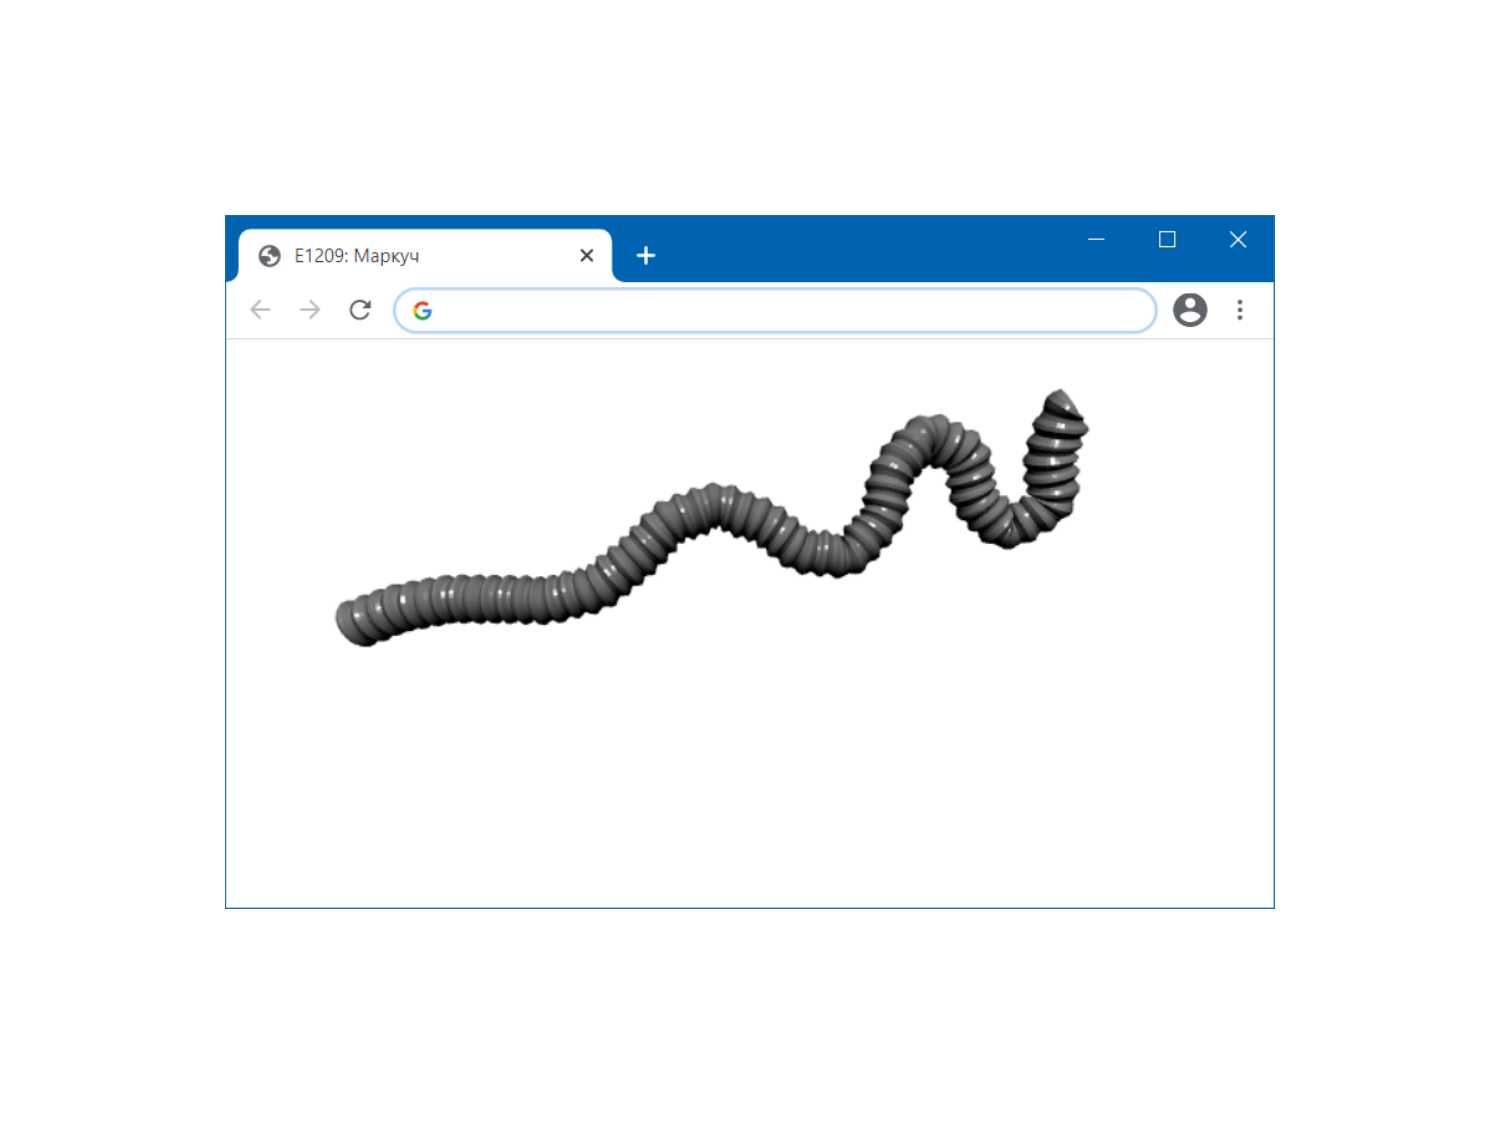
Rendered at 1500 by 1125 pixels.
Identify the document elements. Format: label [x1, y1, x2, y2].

picture [224, 215, 1276, 910]
